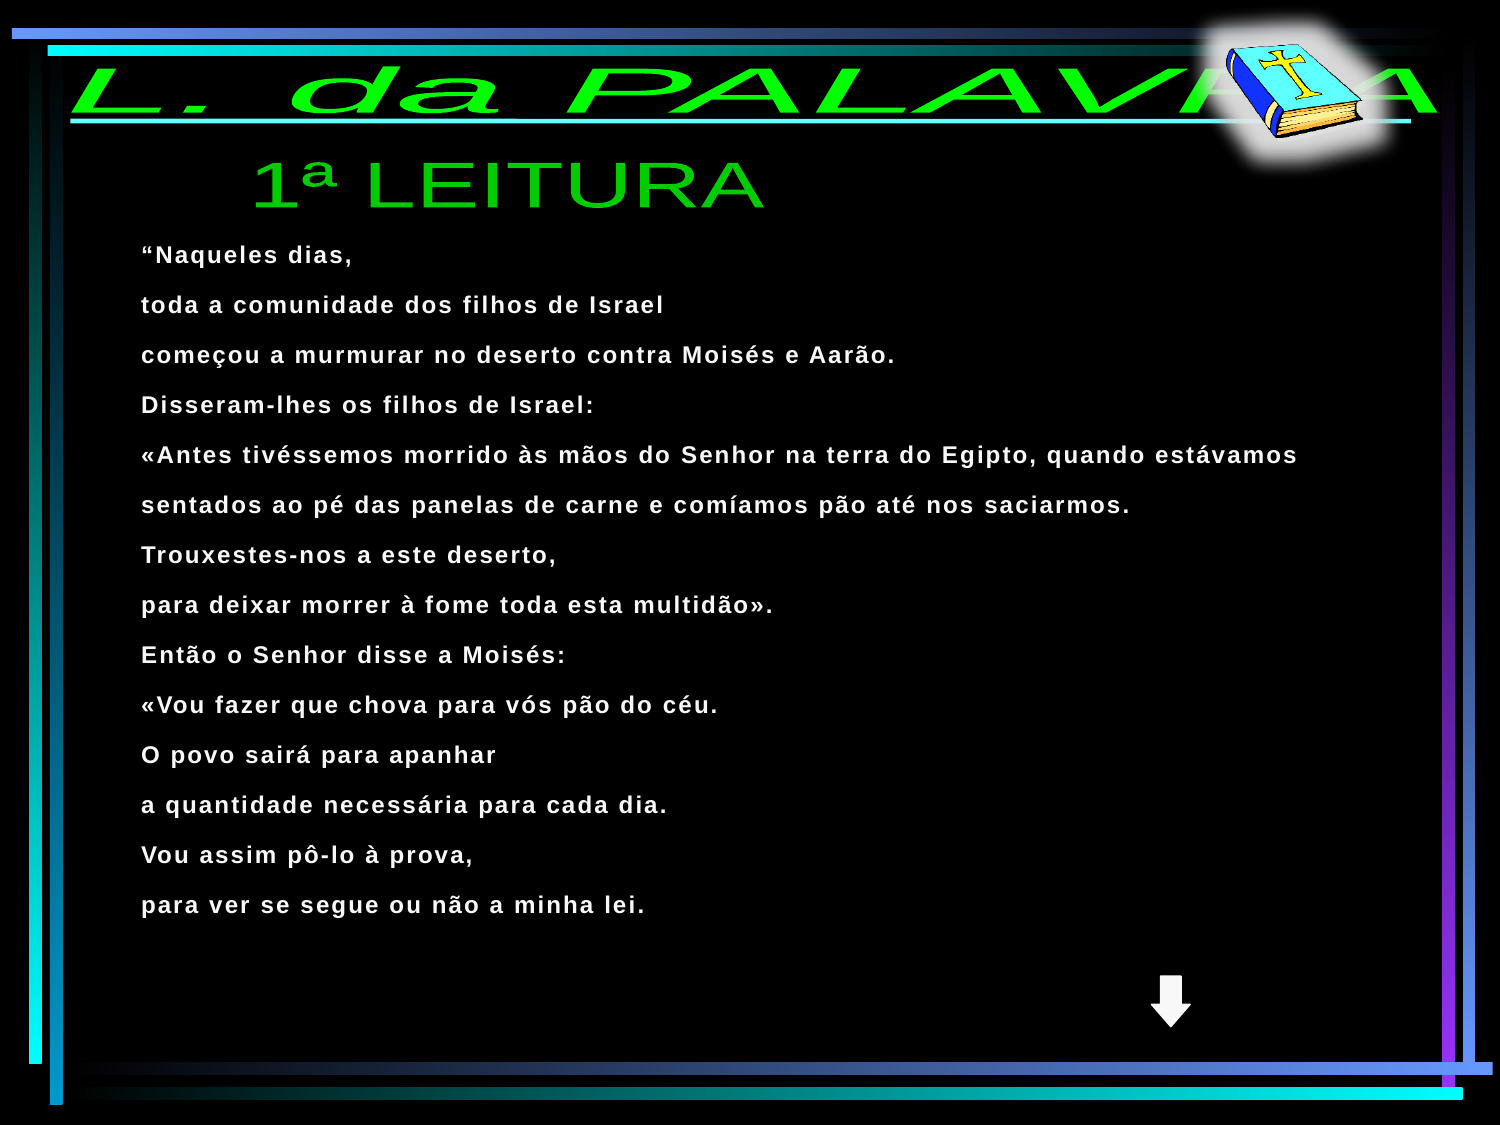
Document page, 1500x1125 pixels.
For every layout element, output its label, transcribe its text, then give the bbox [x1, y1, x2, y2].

text_box [1151, 976, 1191, 1027]
text_box “Naqueles dias, toda a comunidade dos filhos de Israel começou a murmurar no deserto contra Moisés e Aarão. Disseram-lhes os filhos de Israel: «Antes tivéssemos morrido às mãos do Senhor na terra do Egipto, quando estávamos sentados ao pé das panelas de carne e comíamos pão até nos saciarmos. Trouxestes-nos a este deserto, para deixar morrer à fome toda esta multidão». Então o Senhor disse a Moisés: «Vou fazer que chova para vós pão do céu. O povo sairá para apanhar a quantidade necessária para cada dia. Vou assim pô-lo à prova, para ver se segue ou não a minha lei. [126, 227, 1388, 942]
picture [1226, 42, 1365, 138]
